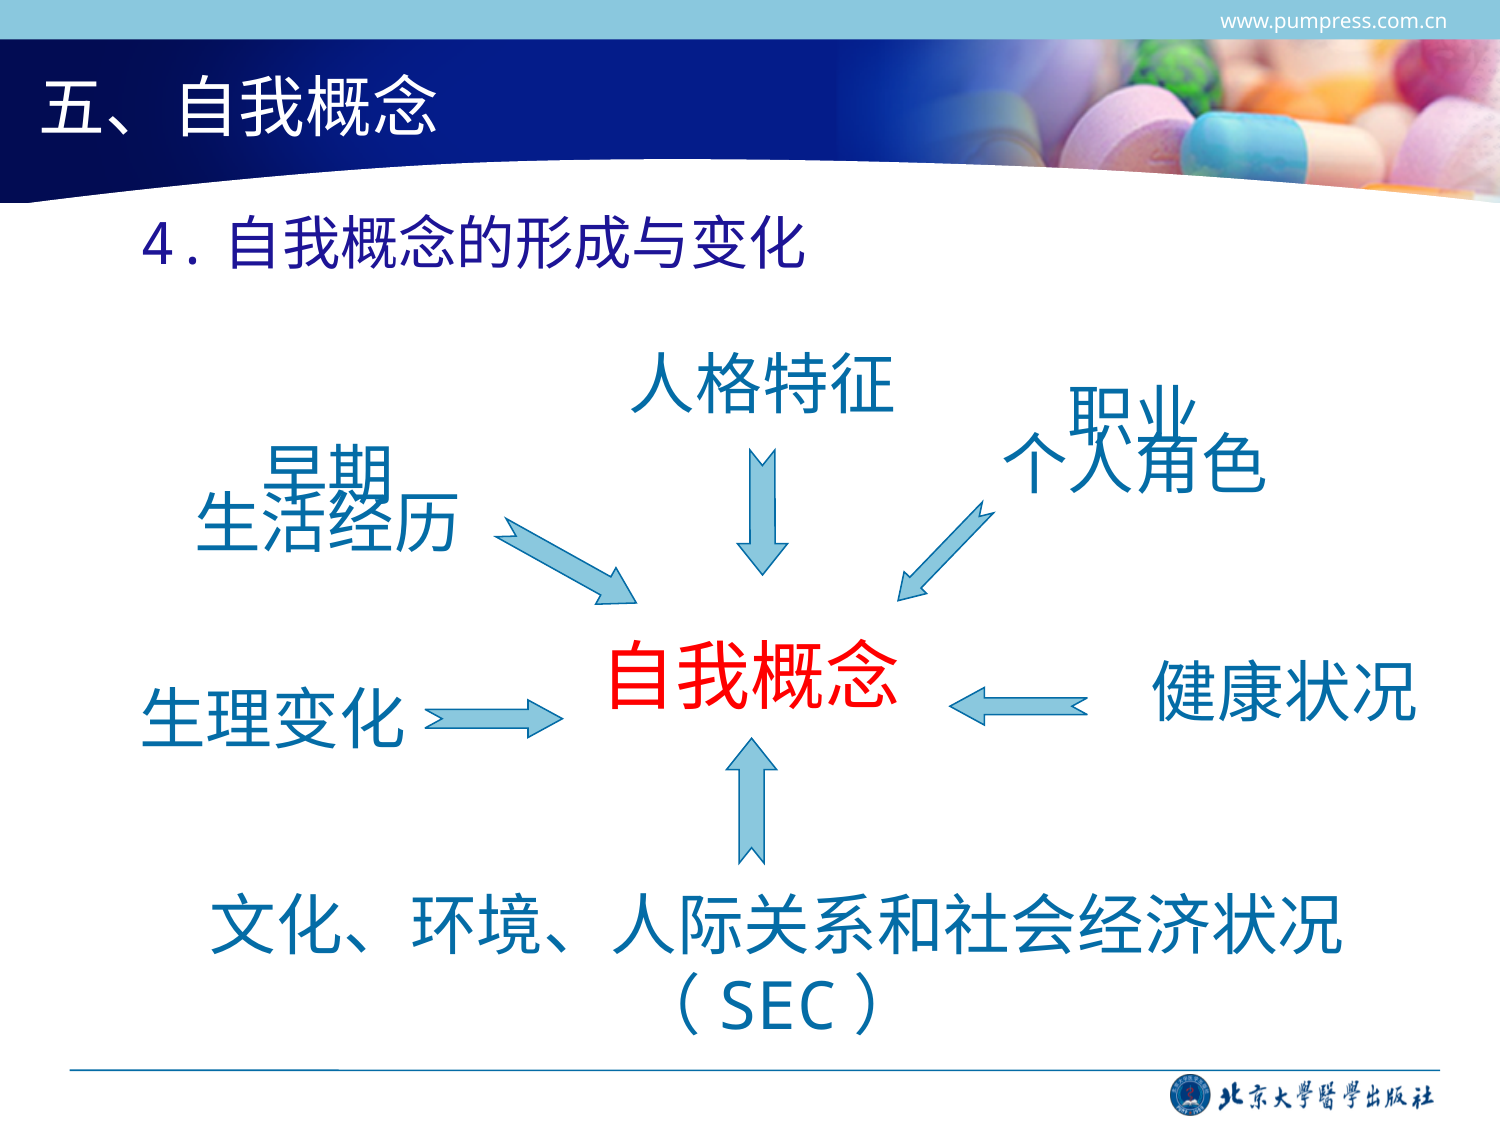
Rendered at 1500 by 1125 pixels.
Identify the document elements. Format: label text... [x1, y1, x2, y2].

text_box 生理变化 [124, 669, 422, 765]
text_box [737, 449, 788, 575]
list 4.自我概念的形成与变化 [49, 198, 1463, 1026]
title 五、自我概念 [23, 58, 1349, 152]
text_box [424, 699, 563, 738]
text_box [949, 687, 1088, 726]
picture [1170, 1074, 1436, 1118]
text_box 人格特征 [614, 366, 911, 430]
text_box 职业 个人角色 [986, 398, 1283, 509]
slide_number www.pumpress.com.cn [1024, 0, 1463, 38]
text_box [495, 518, 637, 605]
text_box 自我概念 [585, 621, 948, 726]
text_box [898, 502, 994, 601]
text_box [726, 738, 777, 864]
text_box 文化、环境、人际关系和社会经济状况 （SEC） [194, 875, 1360, 1051]
picture [0, 40, 1500, 203]
text_box 早期 生活经历 [179, 457, 477, 568]
text_box 健康状况 [1136, 674, 1433, 738]
